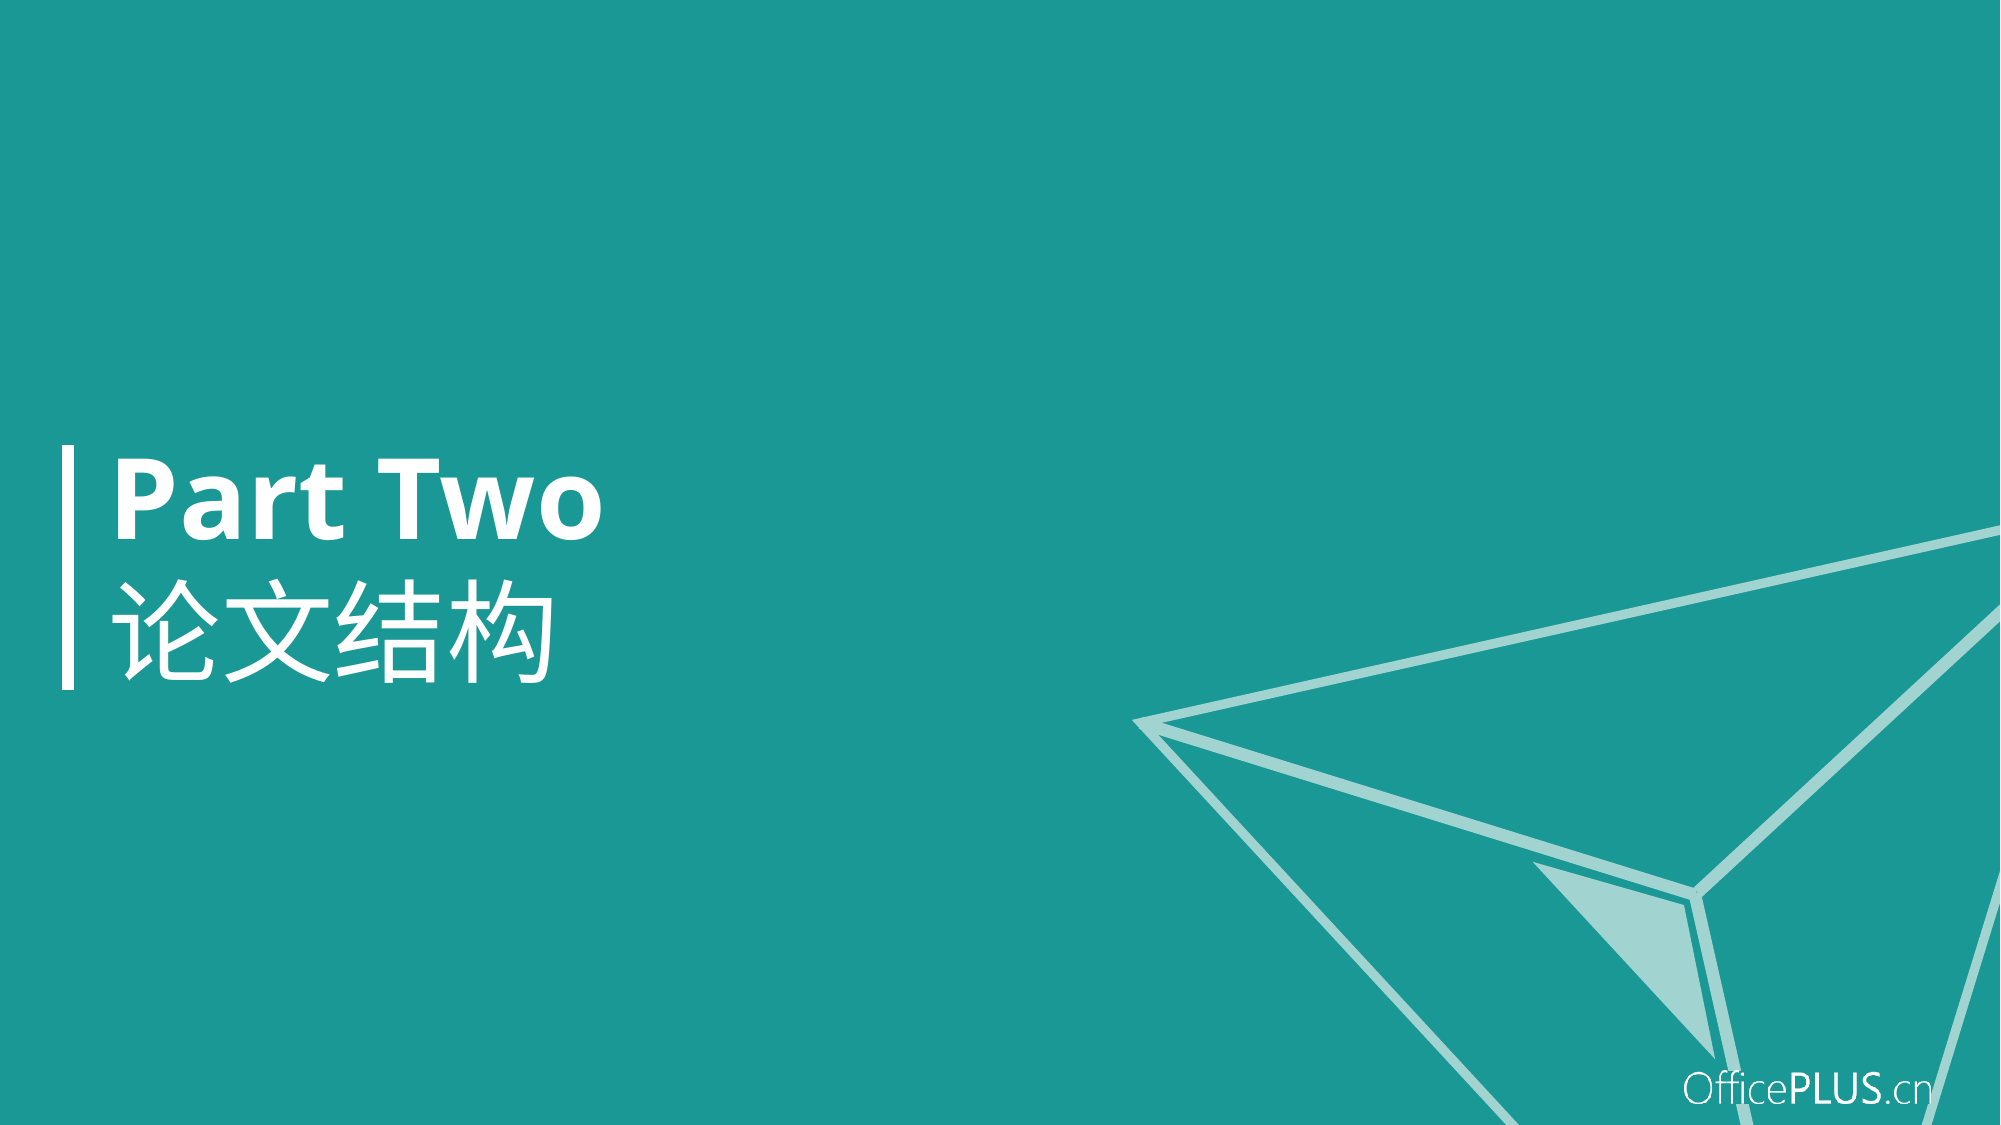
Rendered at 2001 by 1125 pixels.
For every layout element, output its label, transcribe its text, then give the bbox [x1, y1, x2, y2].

picture [1684, 1070, 1931, 1104]
text_box Part Two 论文结构 [94, 419, 1050, 705]
